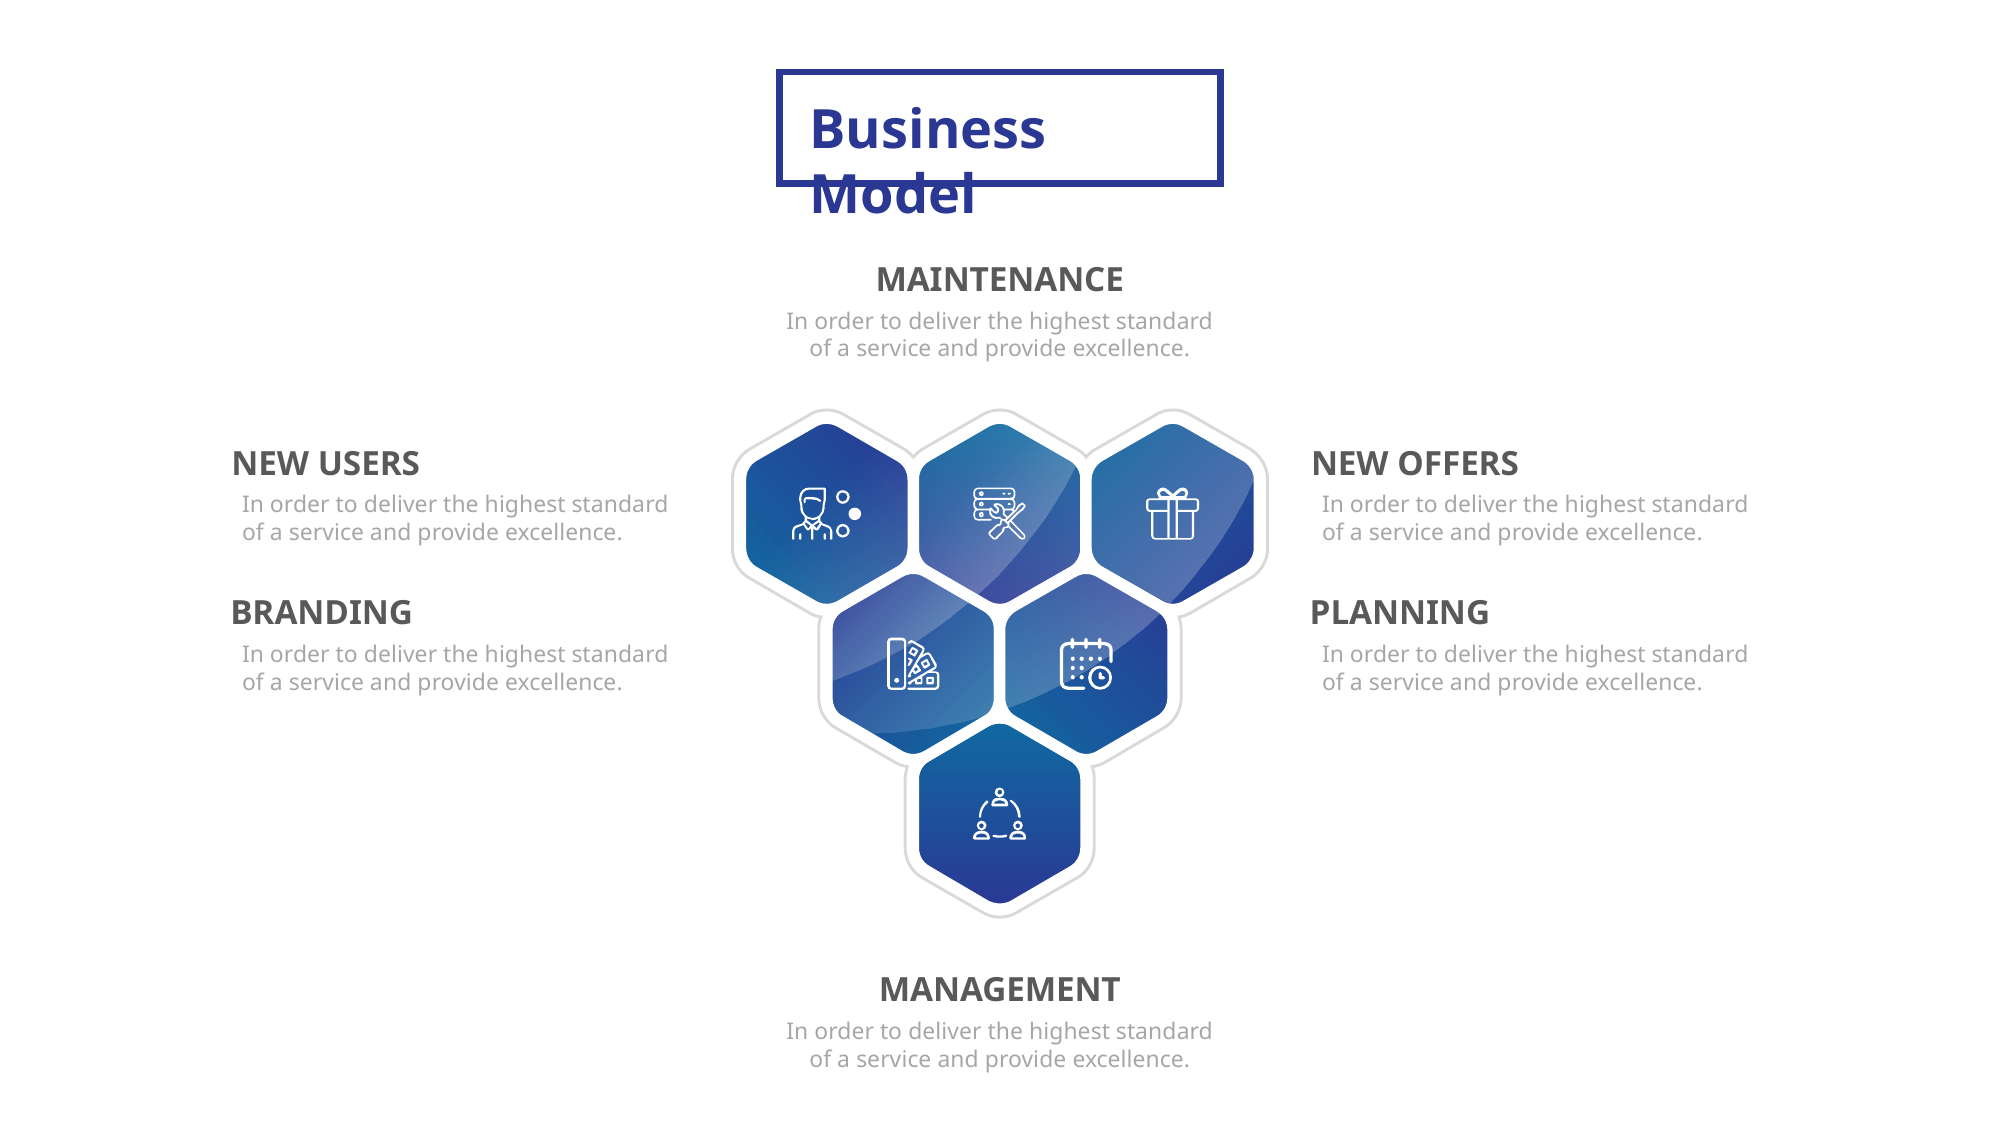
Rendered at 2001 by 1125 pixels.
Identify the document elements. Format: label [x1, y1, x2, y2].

text_box [227, 71, 1775, 1081]
